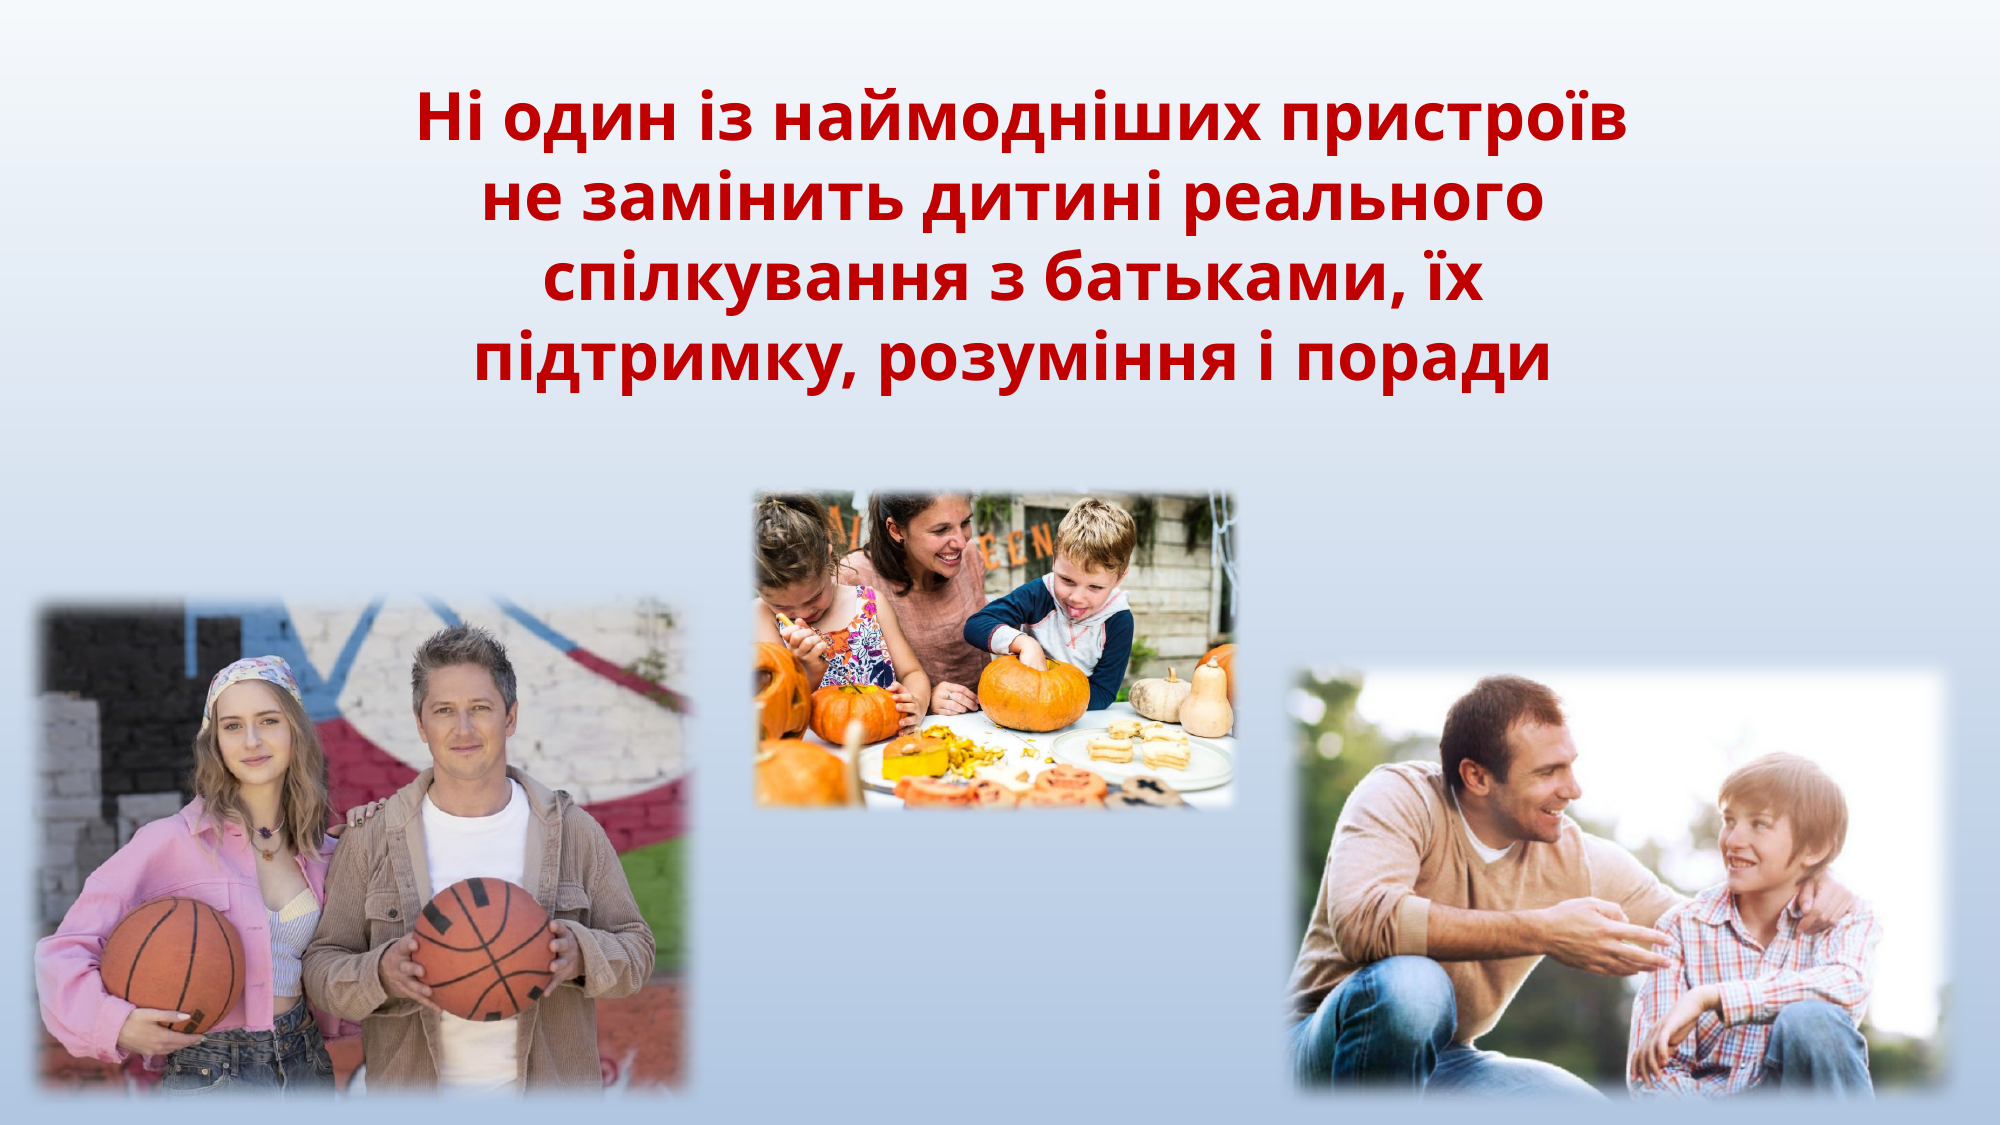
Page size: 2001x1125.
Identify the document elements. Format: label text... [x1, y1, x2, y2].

list Ні один із наймодніших пристроїв не замінить дитині реального спілкування з батьками, їх підтримку, розуміння і поради [338, 66, 1689, 409]
picture [1277, 650, 1964, 1109]
picture [19, 585, 705, 1109]
picture [745, 484, 1243, 817]
